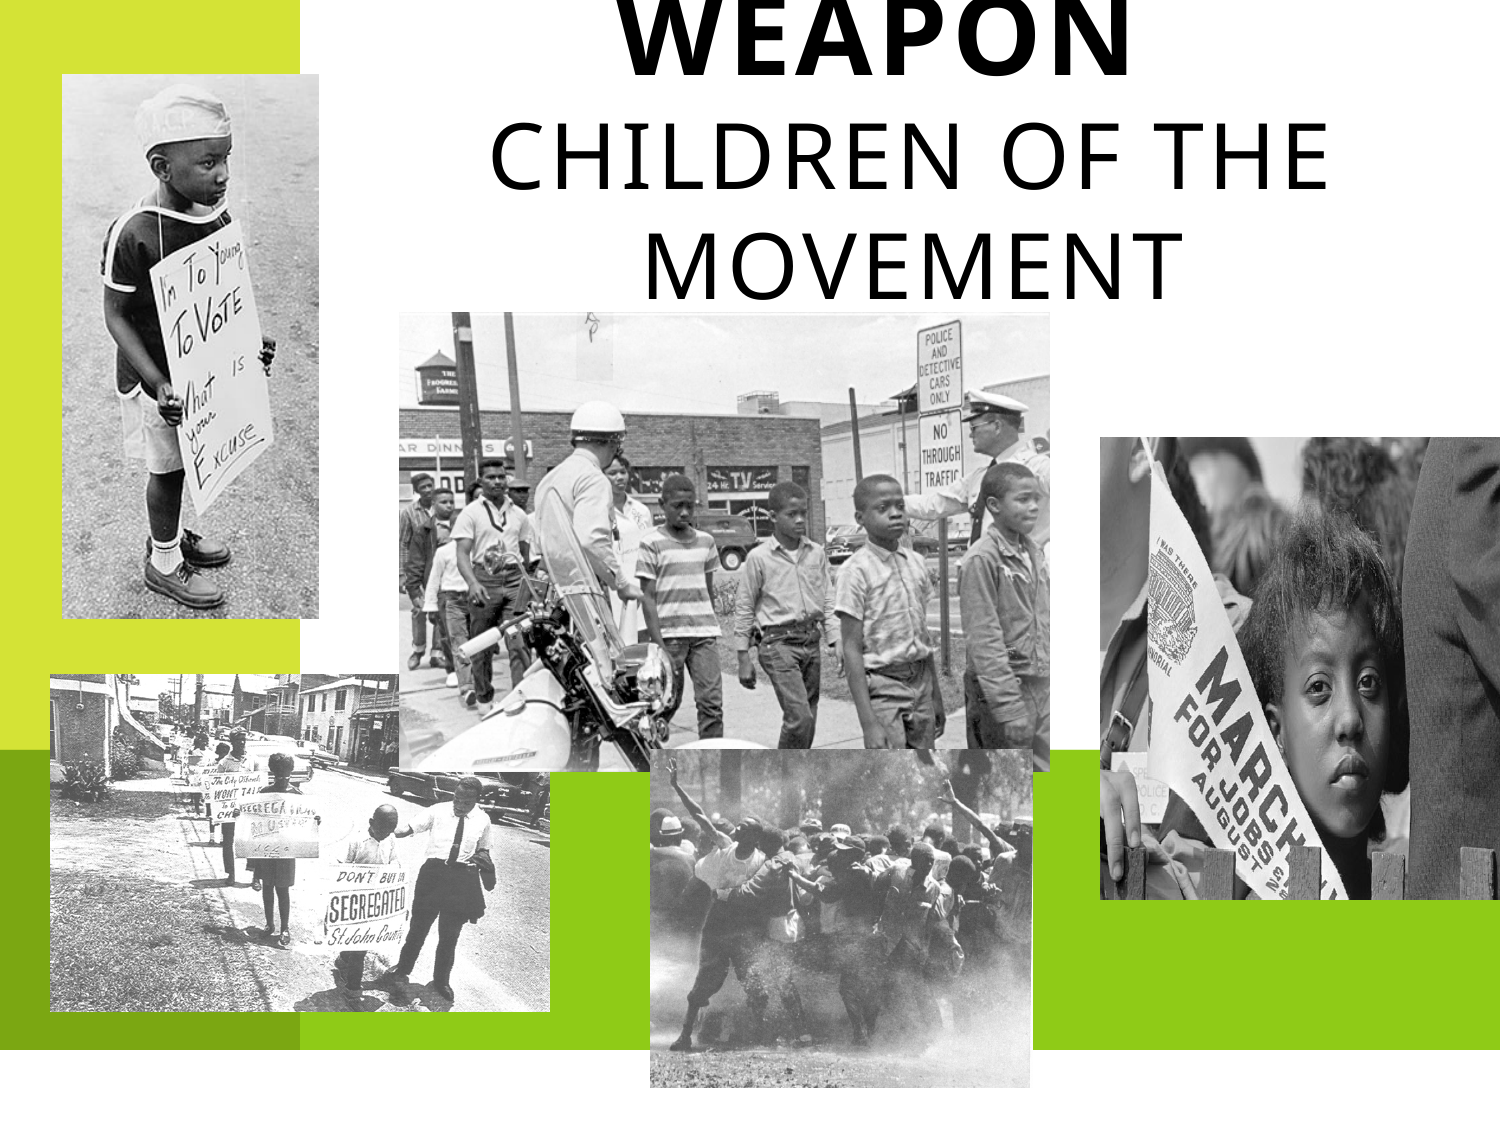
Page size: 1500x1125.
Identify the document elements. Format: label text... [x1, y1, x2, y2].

title The Secret Weapon Children of the Movement [330, 125, 1500, 325]
picture [62, 74, 319, 619]
picture [1099, 437, 1500, 901]
picture [49, 312, 1051, 1088]
